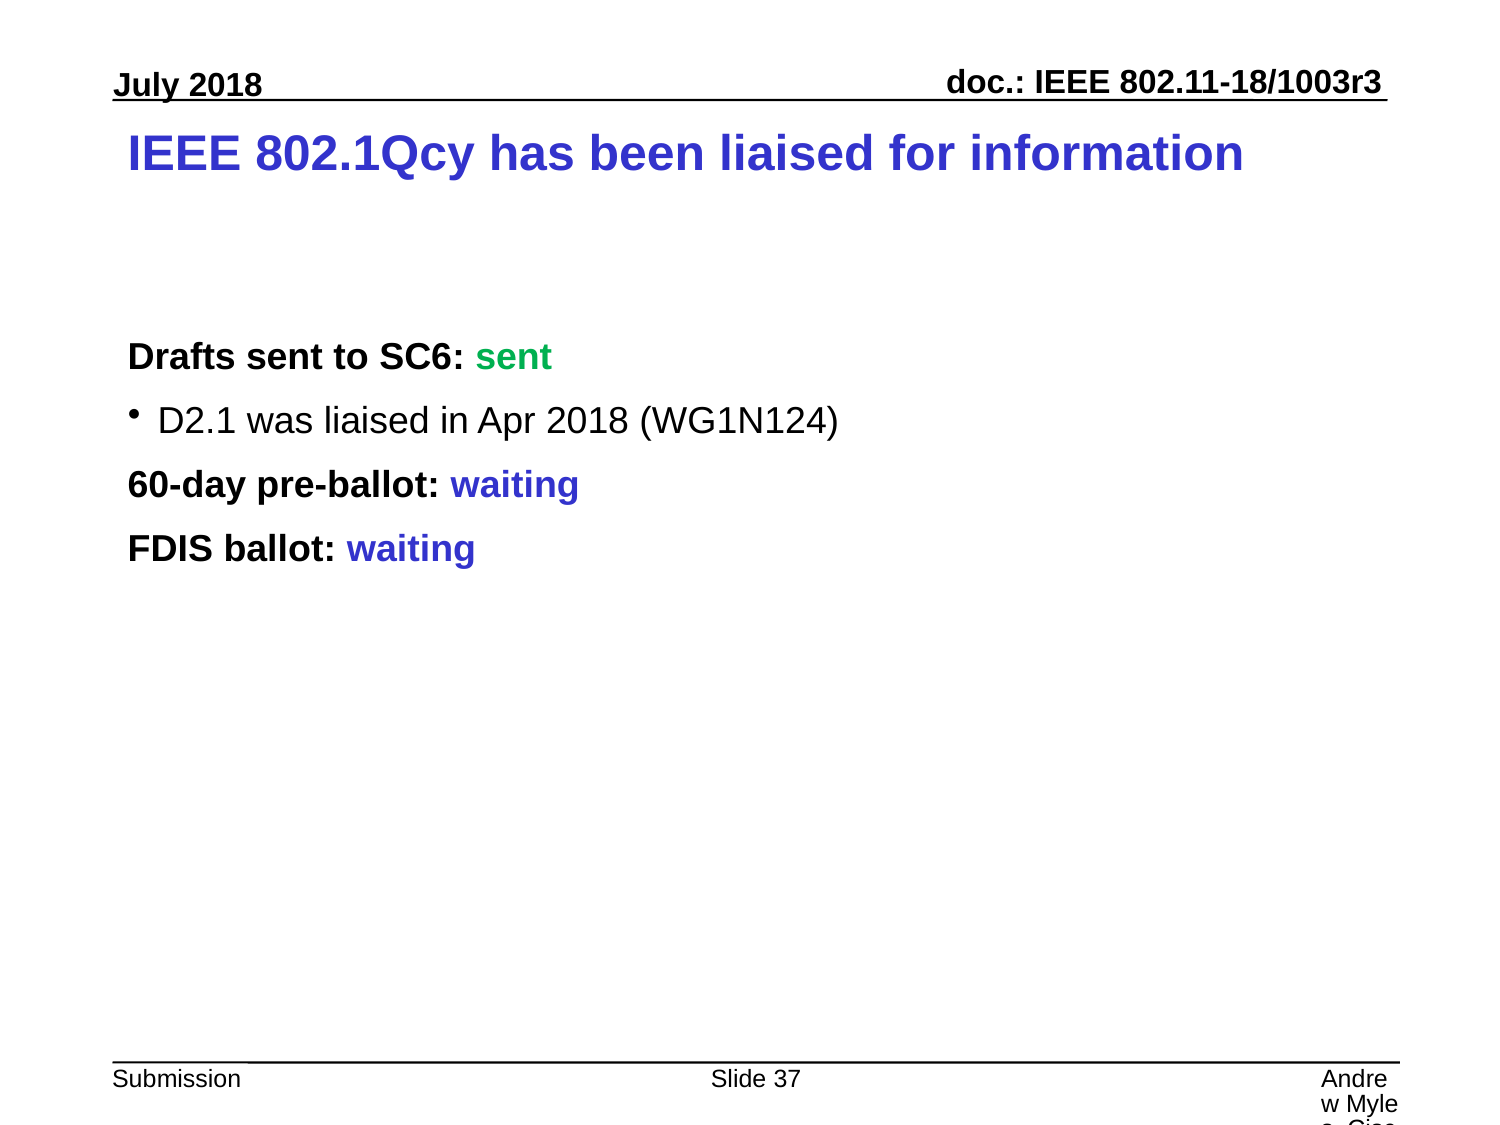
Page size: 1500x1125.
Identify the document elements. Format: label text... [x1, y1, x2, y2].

title IEEE 802.1Qcy has been liaised for information [112, 112, 1388, 288]
list Drafts sent to SC6: sent D2.1 was liaised in Apr 2018 (WG1N124) 60-day pre-ballot: waiting FDIS ballot: waiting [112, 324, 1388, 1000]
footer Andrew Myles, Cisco [1320, 1061, 1402, 1093]
slide_number Slide 37 [709, 1061, 803, 1093]
